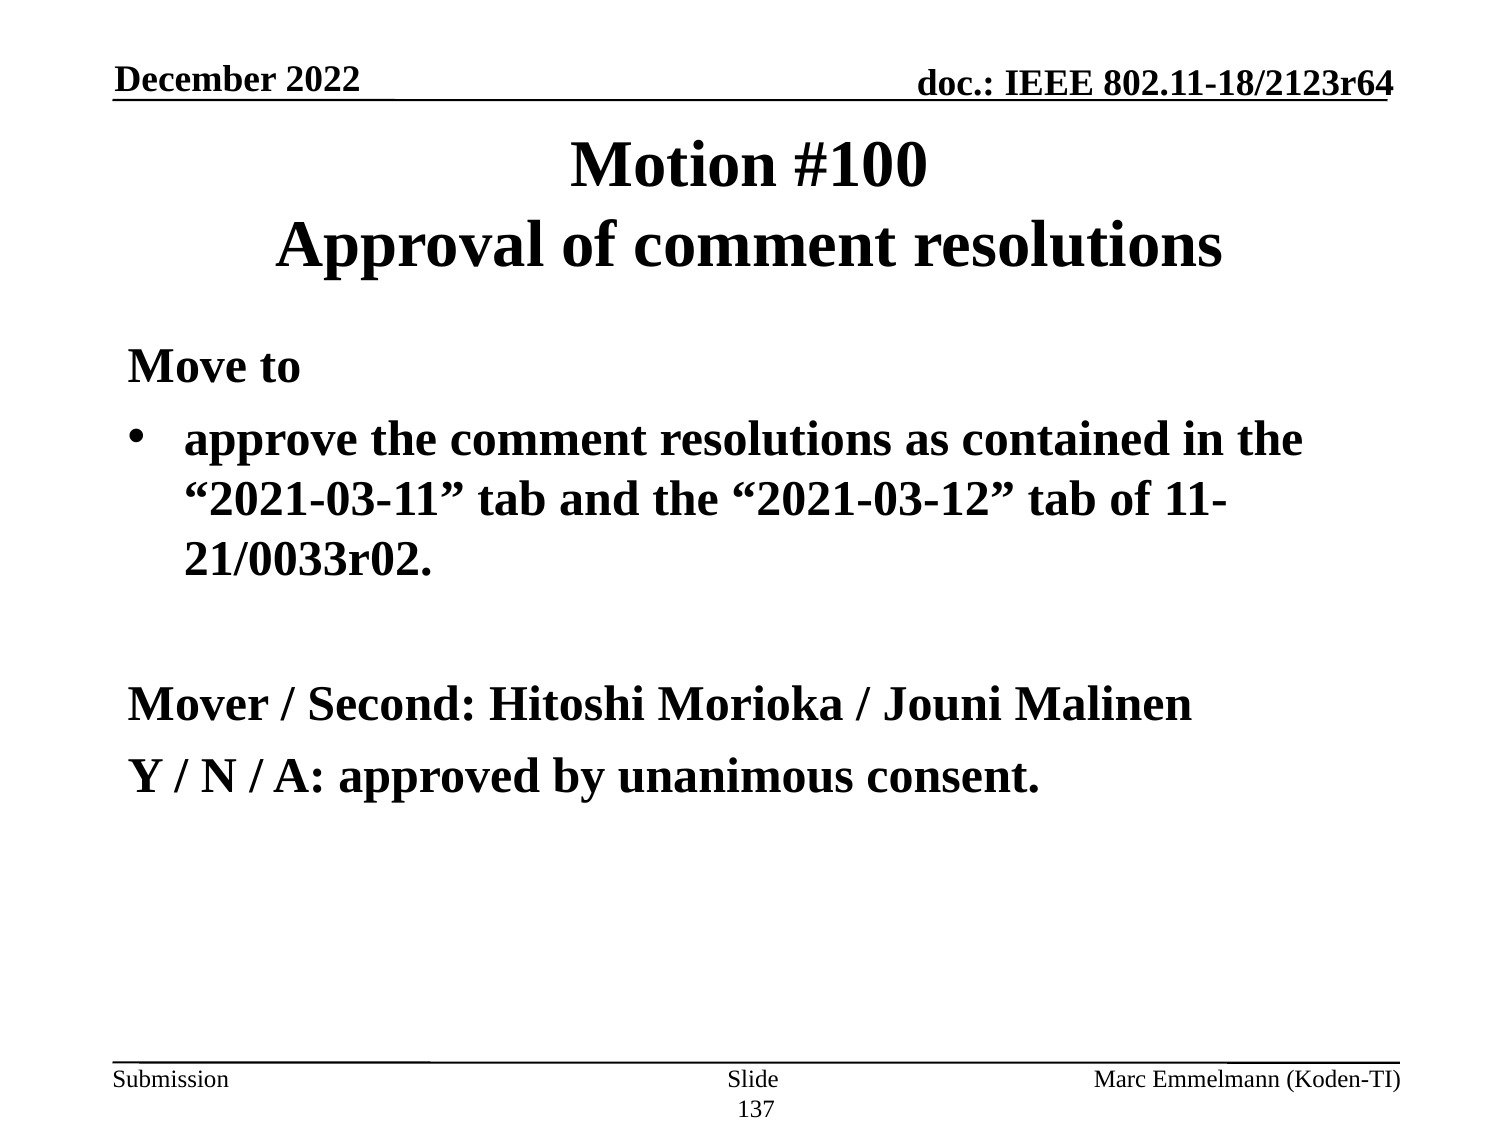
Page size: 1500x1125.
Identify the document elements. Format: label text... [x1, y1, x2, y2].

title Motion #100 Approval of comment resolutions [112, 112, 1388, 288]
list Move to approve the comment resolutions as contained in the “2021-03-11” tab and the “2021-03-12” tab of 11-21/0033r02. Mover / Second: Hitoshi Morioka / Jouni Malinen Y / N / A: approved by unanimous consent. [112, 324, 1388, 1000]
slide_number Slide 137 [712, 1061, 800, 1123]
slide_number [114, 54, 423, 100]
footer Marc Emmelmann (Koden-TI) [878, 1061, 1402, 1093]
